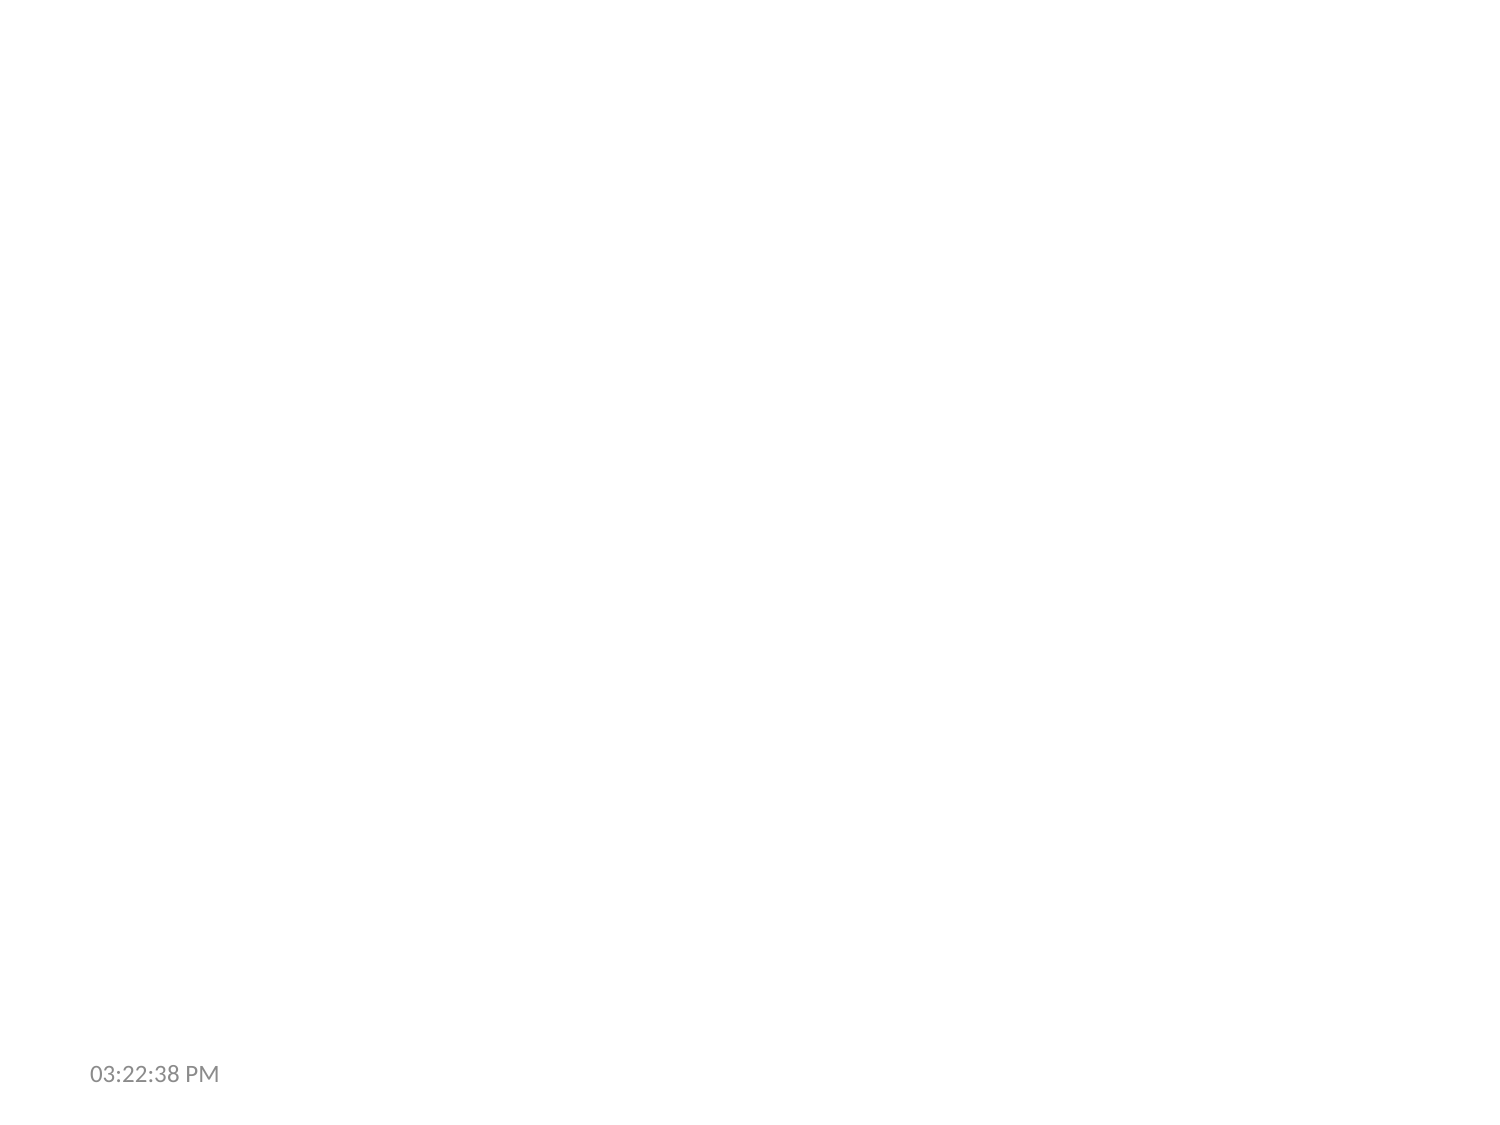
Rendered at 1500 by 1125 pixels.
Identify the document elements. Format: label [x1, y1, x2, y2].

slide_number [75, 1042, 425, 1103]
